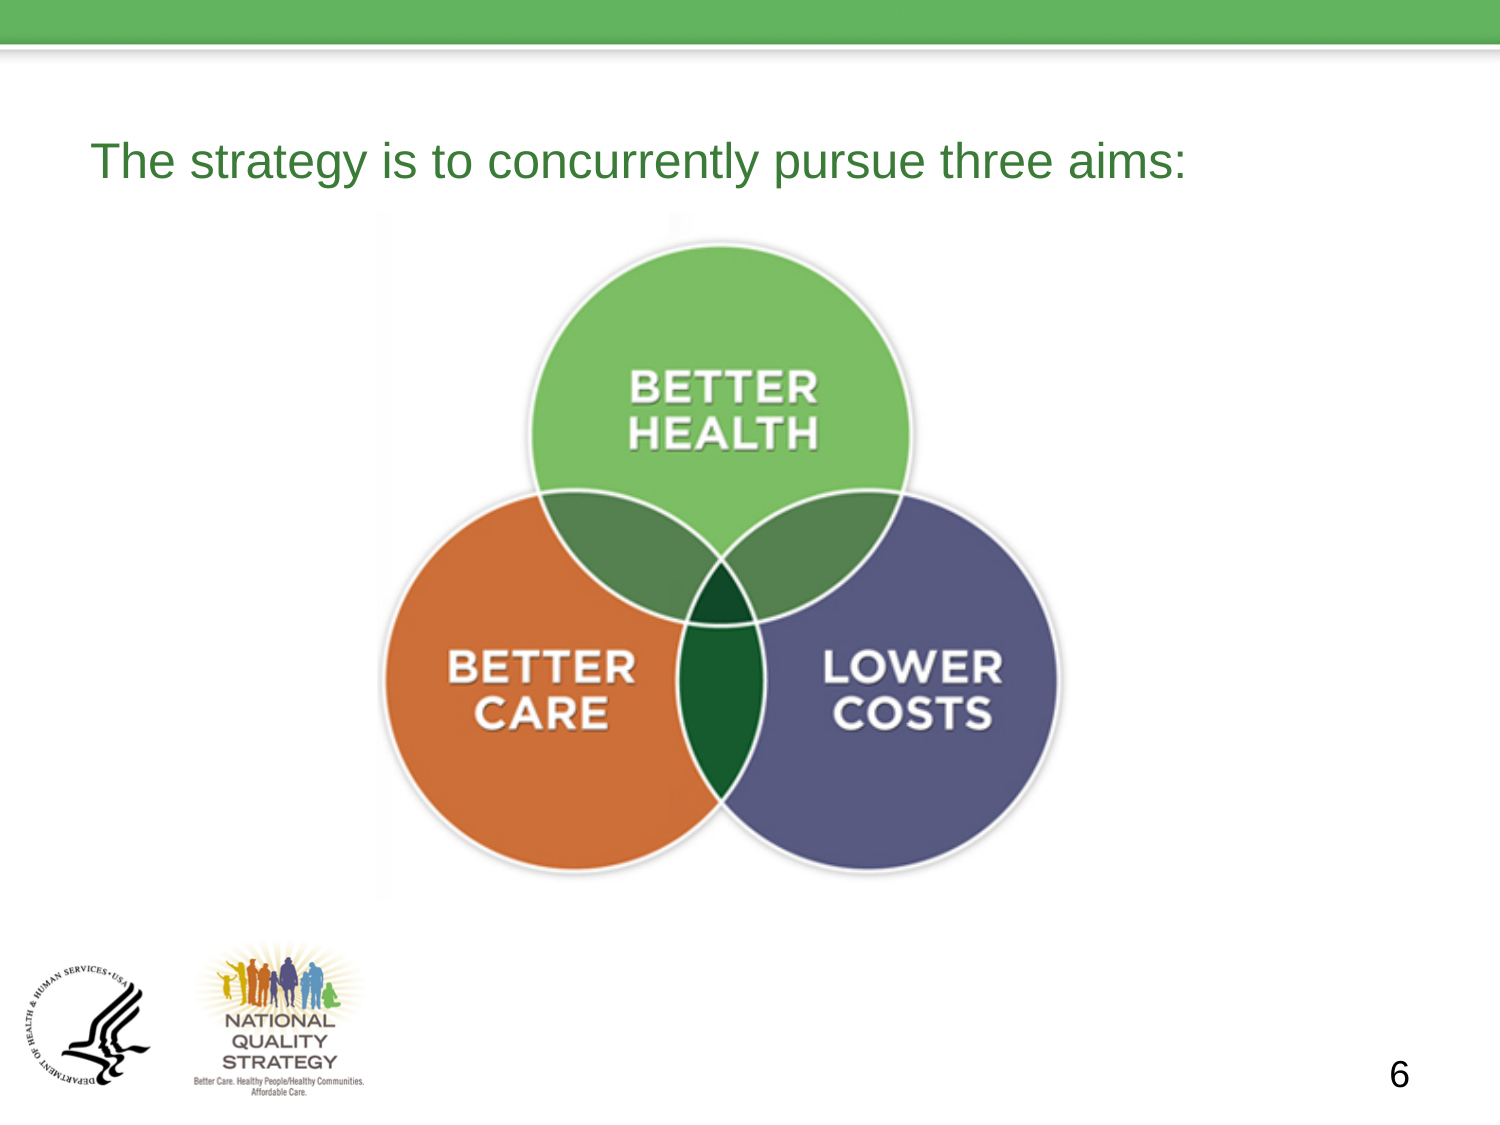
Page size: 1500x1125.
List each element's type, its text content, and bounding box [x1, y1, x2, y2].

slide_number 6 [1074, 1042, 1425, 1103]
picture [377, 212, 1123, 901]
picture [0, 0, 1500, 104]
title The strategy is to concurrently pursue three aims: [75, 103, 1425, 213]
picture [23, 940, 365, 1101]
